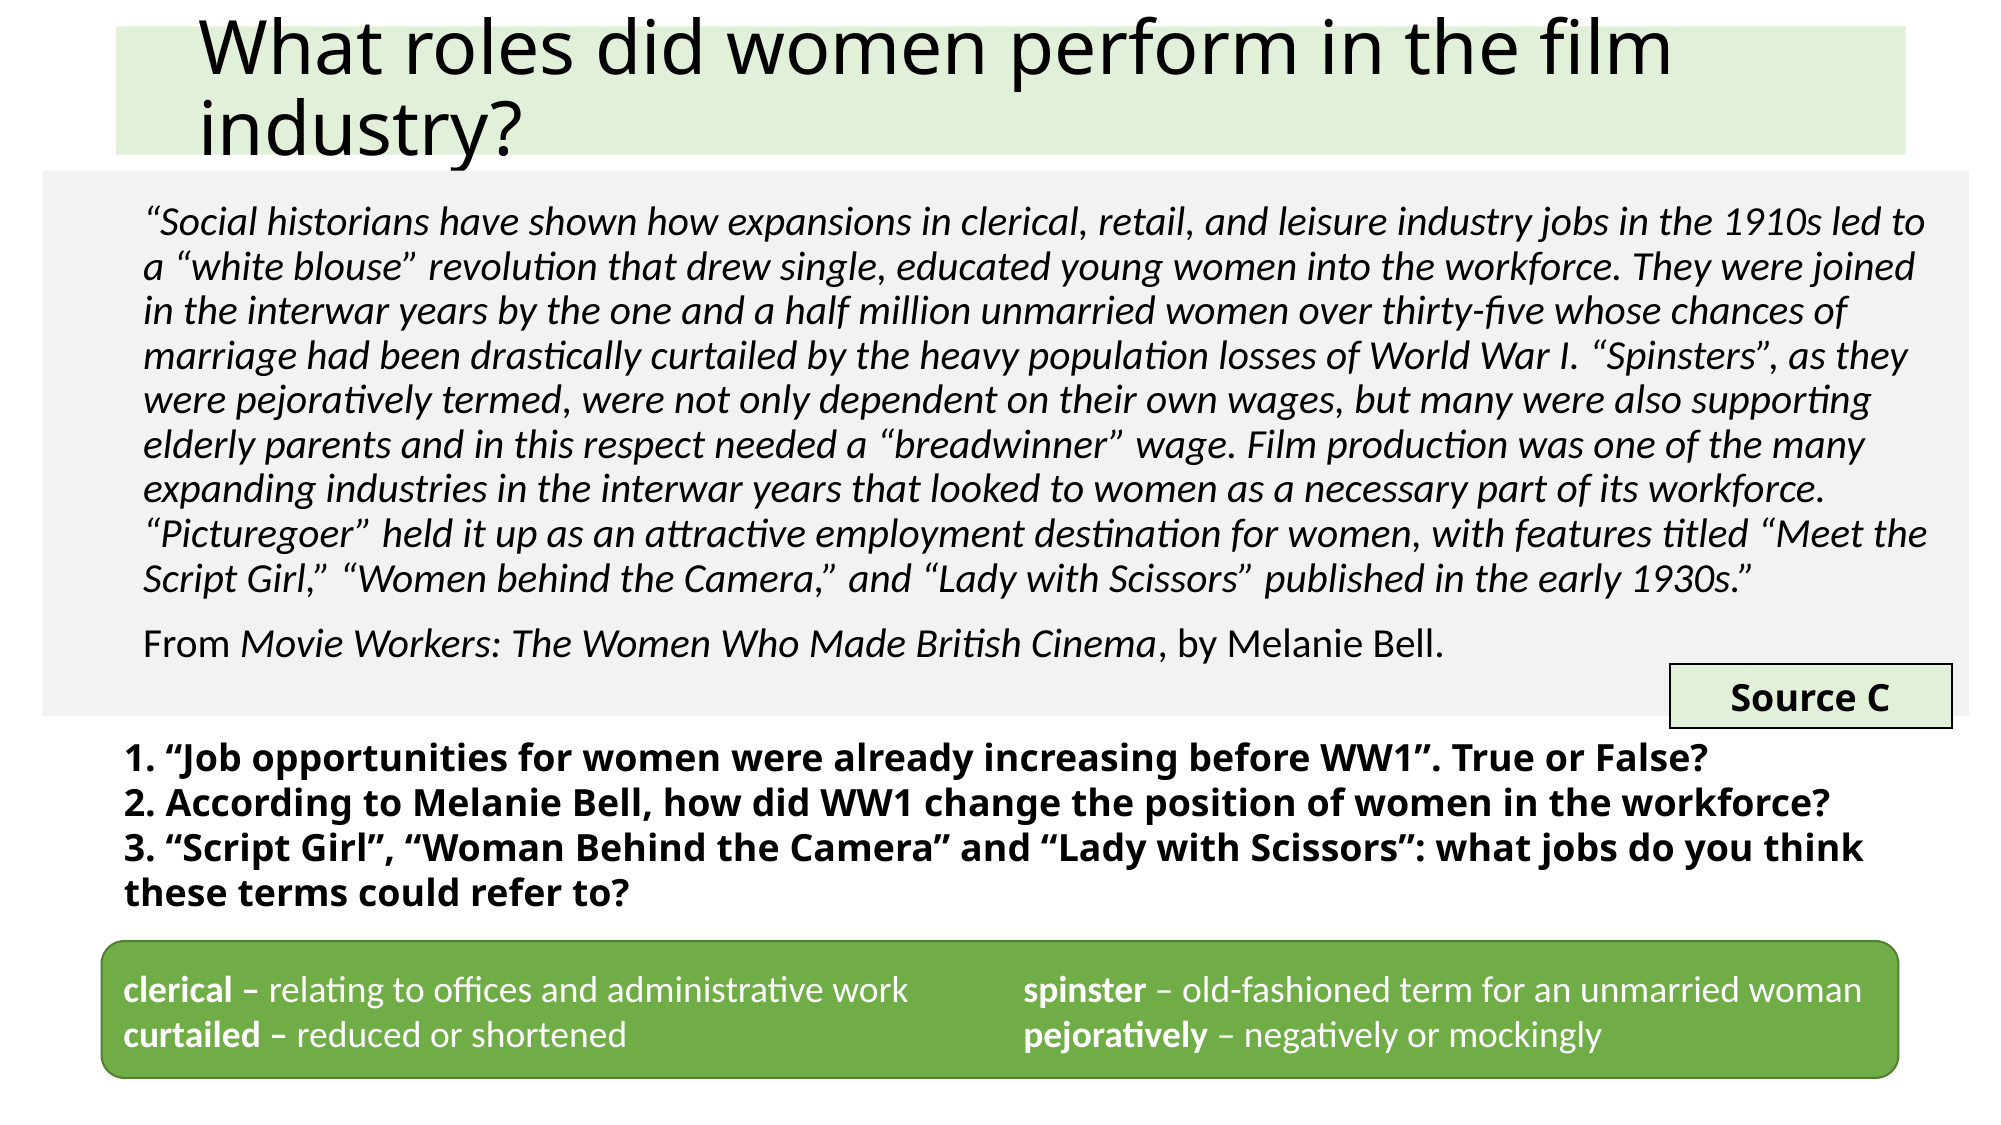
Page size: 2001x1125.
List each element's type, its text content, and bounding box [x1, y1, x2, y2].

title What roles did women perform in the film industry? [116, 26, 1906, 155]
list “Social historians have shown how expansions in clerical, retail, and leisure industry jobs in the 1910s led to a “white blouse” revolution that drew single, educated young women into the workforce. They were joined in the interwar years by the one and a half million unmarried women over thirty-five whose chances of marriage had been drastically curtailed by the heavy population losses of World War I. “Spinsters”, as they were pejoratively termed, were not only dependent on their own wages, but many were also supporting elderly parents and in this respect needed a “breadwinner” wage. Film production was one of the many expanding industries in the interwar years that looked to women as a necessary part of its workforce. “Picturegoer” held it up as an attractive employment destination for women, with features titled “Meet the Script Girl,” “Women behind the Camera,” and “Lady with Scissors” published in the early 1930s.” From Movie Workers: The Women Who Made British Cinema, by Melanie Bell. [42, 170, 1969, 716]
text_box 1. “Job opportunities for women were already increasing before WW1”. True or False? 2. According to Melanie Bell, how did WW1 change the position of women in the workforce? 3. “Script Girl”, “Woman Behind the Camera” and “Lady with Scissors”: what jobs do you think these terms could refer to? [108, 731, 1906, 917]
text_box Source C [1670, 664, 1952, 729]
text_box clerical – relating to offices and administrative work spinster – old-fashioned term for an unmarried woman curtailed – reduced or shortened pejoratively – negatively or mockingly [100, 940, 1900, 1079]
